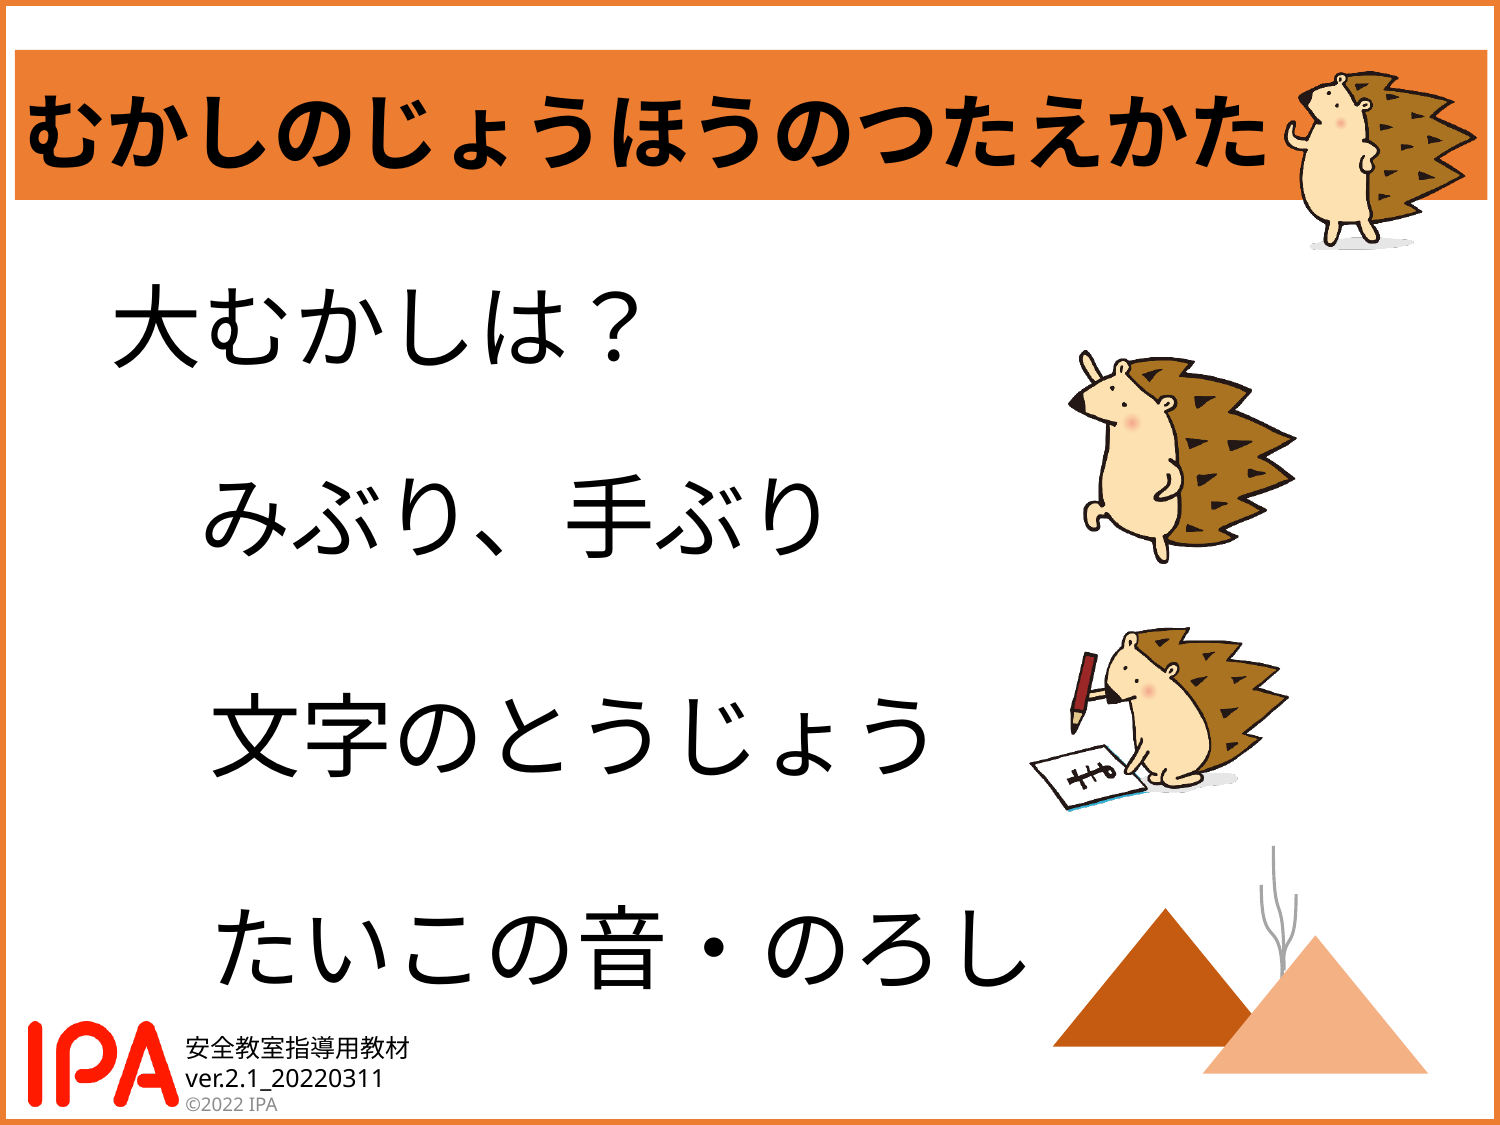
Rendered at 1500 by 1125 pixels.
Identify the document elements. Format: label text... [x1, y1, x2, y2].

text_box 文字のとうじょう [194, 671, 982, 796]
text_box [1200, 933, 1431, 1075]
title むかしのじょうほうのつたえかた [8, 72, 1315, 202]
picture [28, 1021, 179, 1107]
list 大むかしは？ [95, 275, 1390, 989]
text_box みぶり、手ぶり [93, 452, 1221, 577]
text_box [1261, 845, 1297, 989]
picture [1068, 350, 1297, 564]
picture [1029, 627, 1289, 812]
text_box [1050, 906, 1251, 1048]
picture [1284, 71, 1477, 250]
text_box たいこの音・のろし [194, 883, 1101, 1009]
